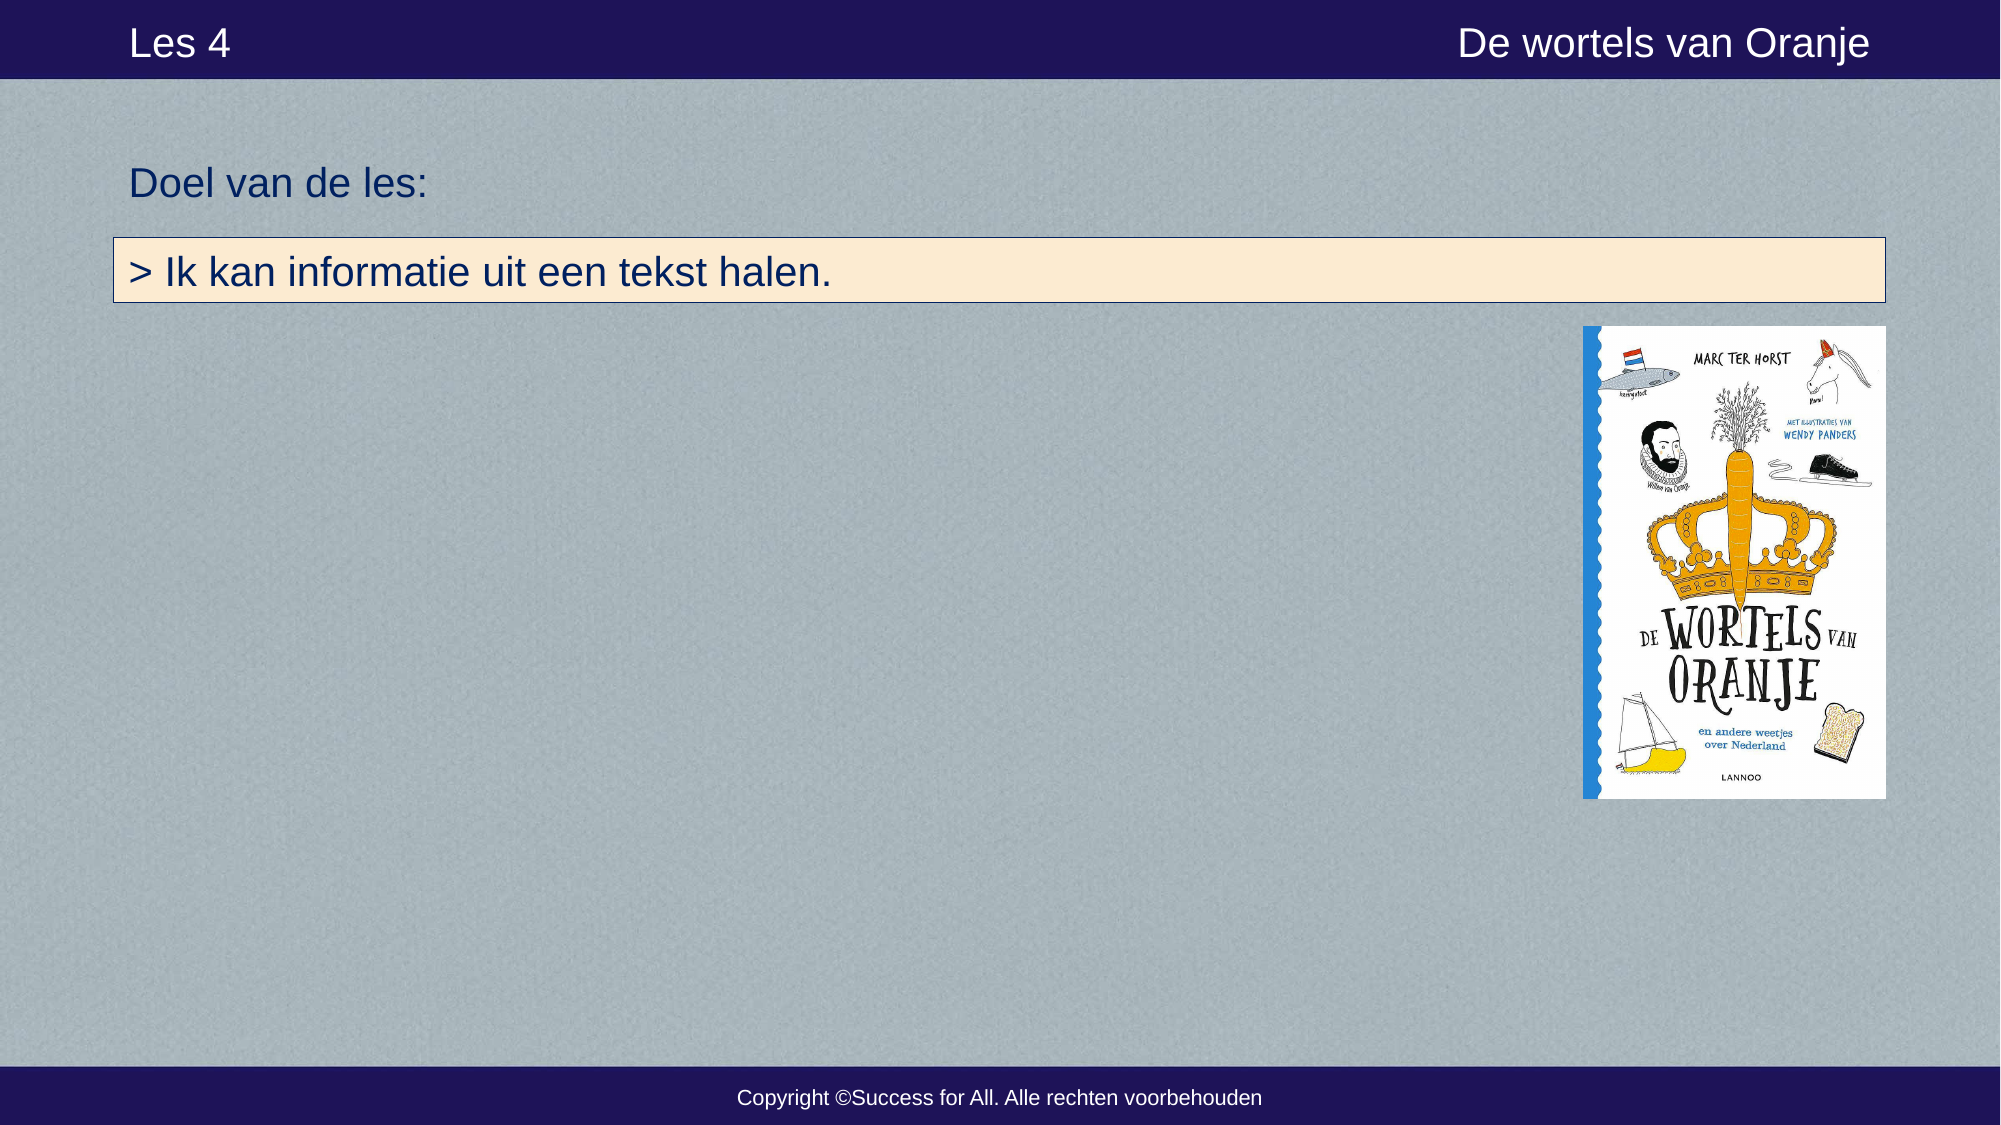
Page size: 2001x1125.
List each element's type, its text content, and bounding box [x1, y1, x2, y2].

text_box > Ik kan informatie uit een tekst halen. [113, 237, 1886, 303]
text_box De wortels van Oranje [999, 8, 1886, 73]
text_box Doel van de les: [113, 148, 1635, 214]
text_box Copyright ©Success for All. Alle rechten voorbehouden [0, 1076, 2000, 1125]
text_box Les 4 [114, 8, 354, 73]
picture [0, 0, 2001, 1125]
